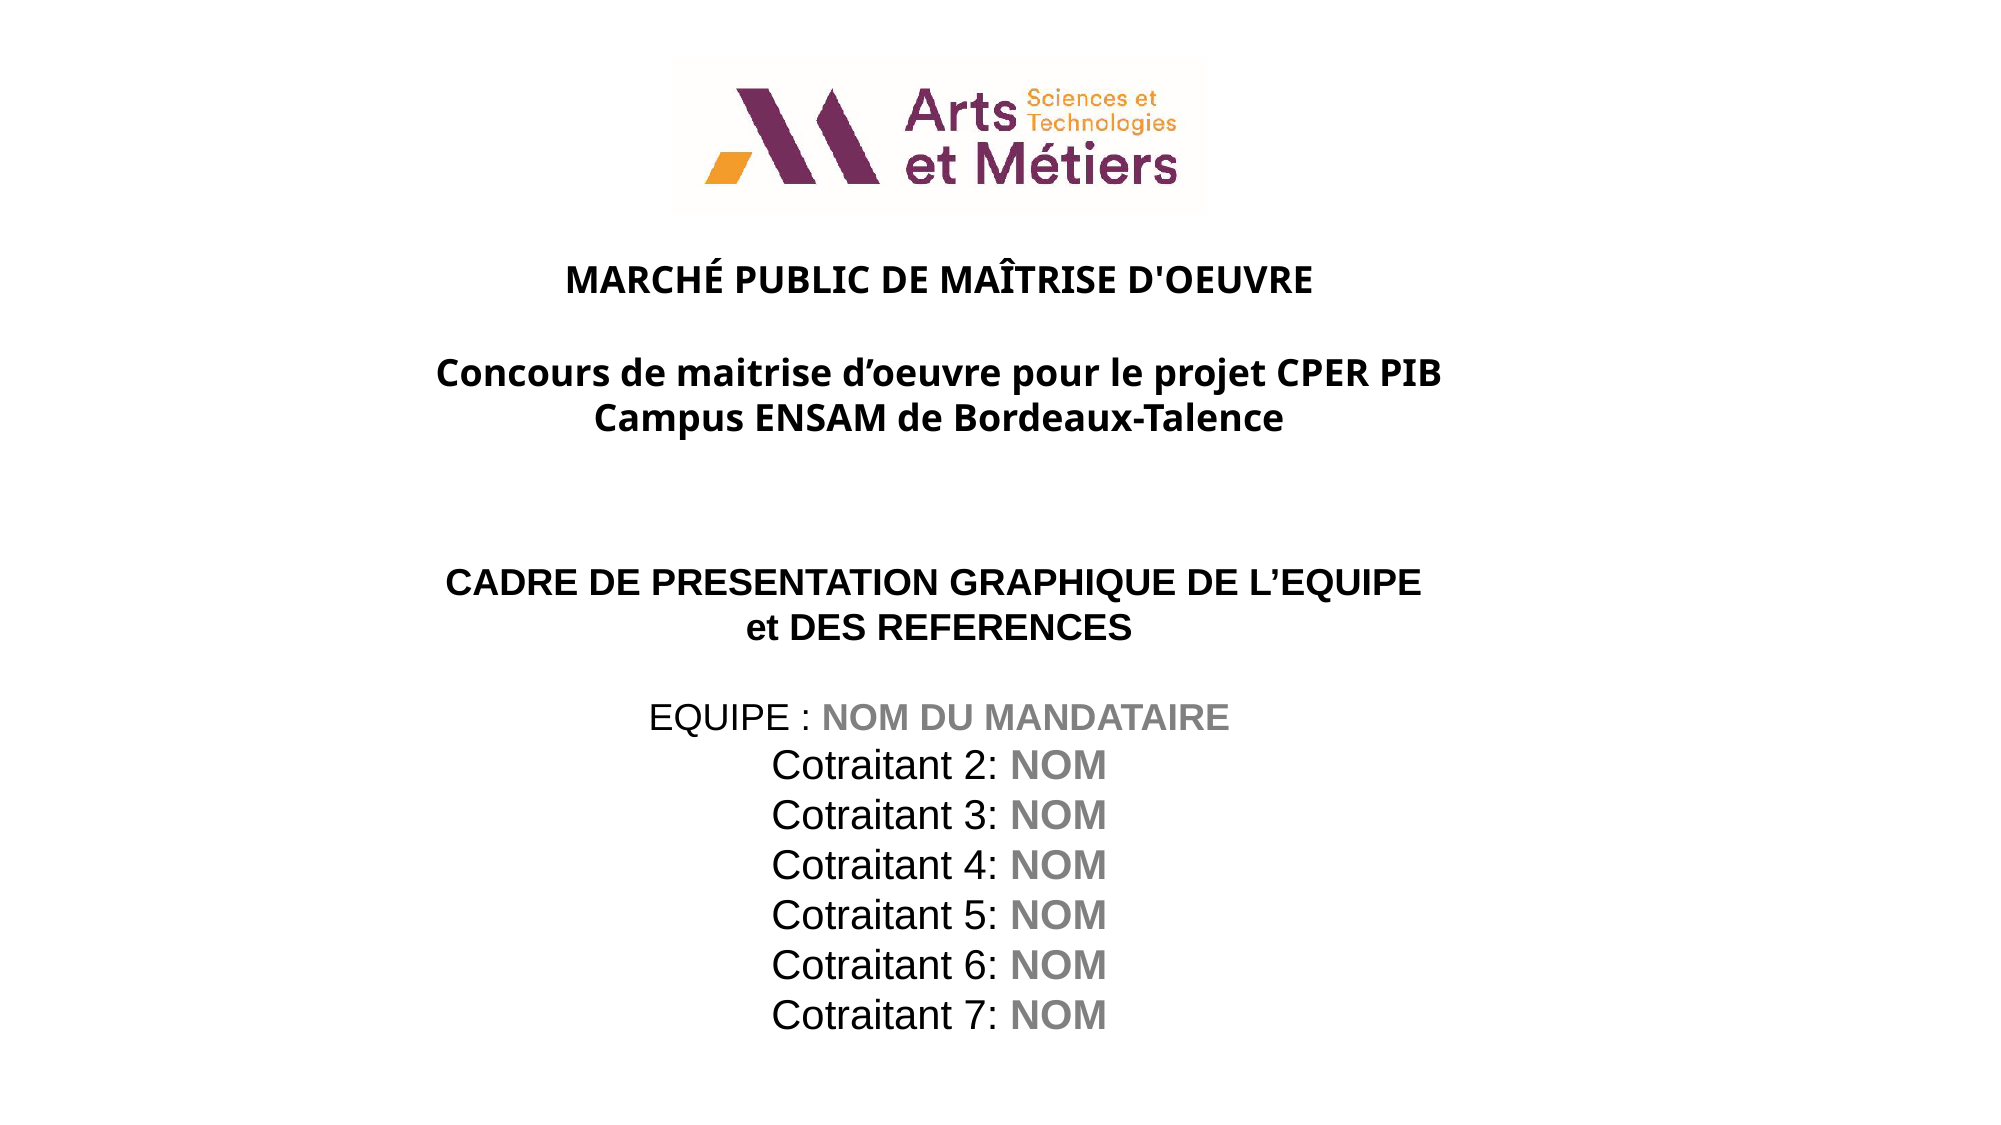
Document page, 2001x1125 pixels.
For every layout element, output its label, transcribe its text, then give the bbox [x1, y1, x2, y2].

text_box CADRE DE PRESENTATION GRAPHIQUE DE L’EQUIPE et DES REFERENCES EQUIPE : NOM DU MANDATAIRE Cotraitant 2: NOM Cotraitant 3: NOM Cotraitant 4: NOM Cotraitant 5: NOM Cotraitant 6: NOM Cotraitant 7: NOM [289, 550, 1590, 1091]
picture [670, 55, 1208, 217]
text_box MARCHÉ PUBLIC DE MAÎTRISE D'OEUVRE [549, 248, 1329, 309]
text_box Concours de maitrise d’oeuvre pour le projet CPER PIB Campus ENSAM de Bordeaux-Talence [296, 341, 1583, 447]
